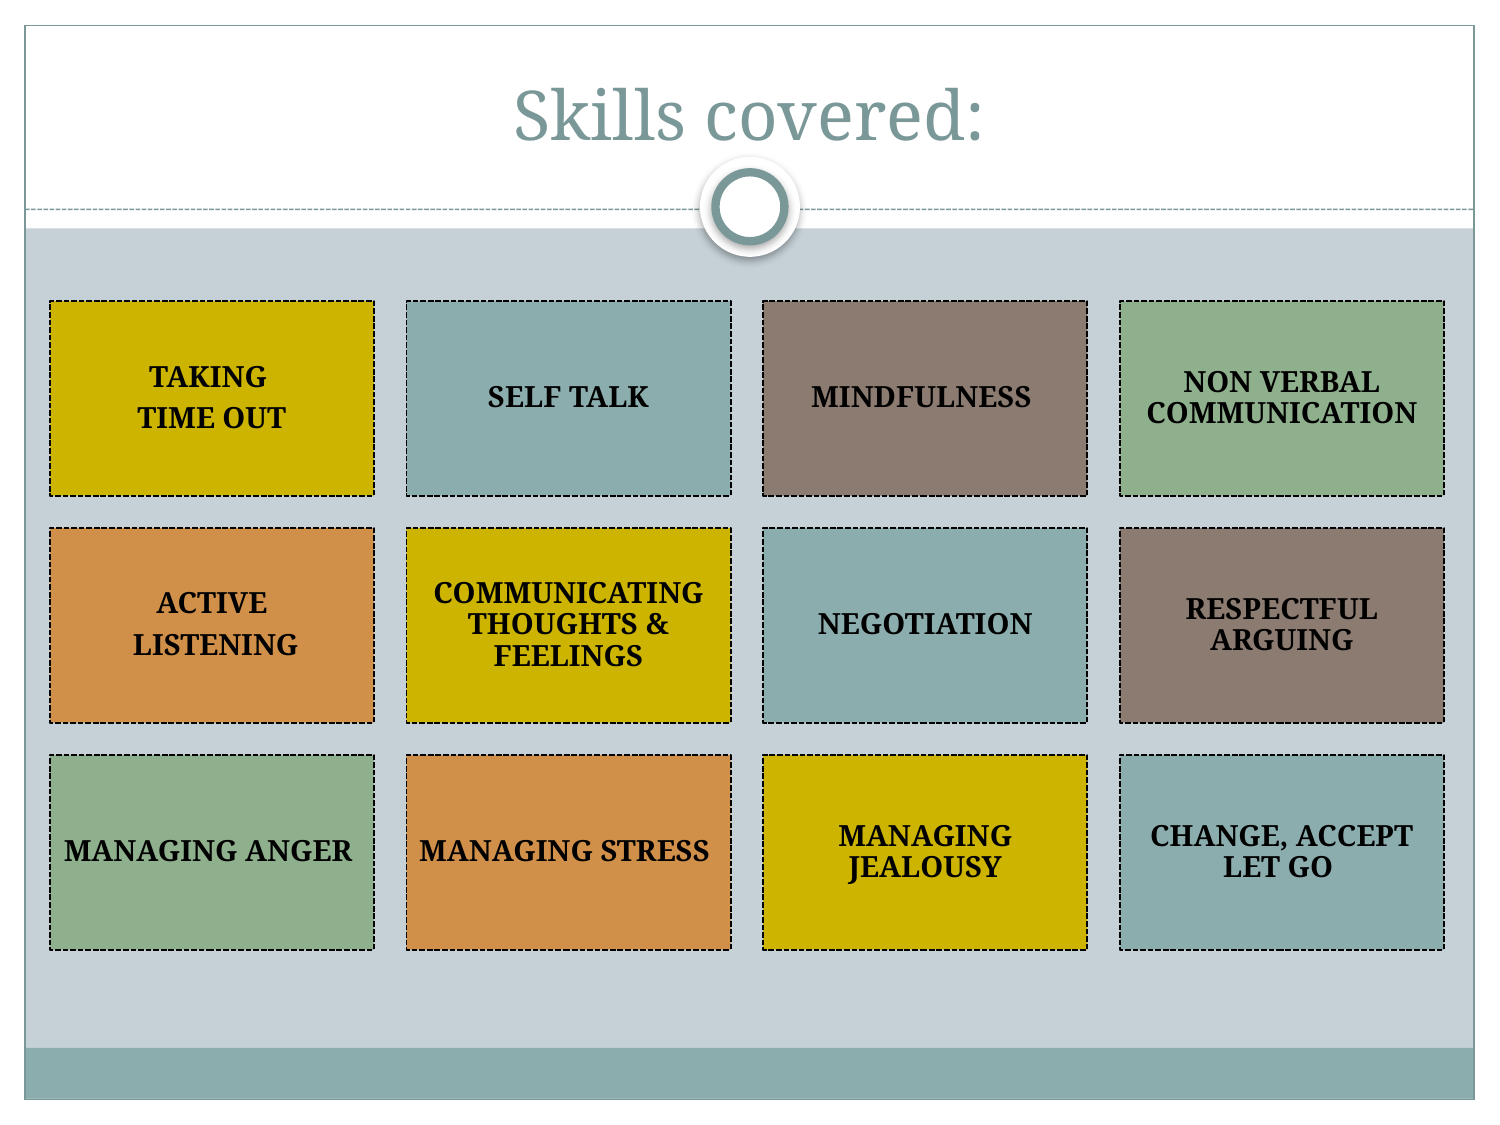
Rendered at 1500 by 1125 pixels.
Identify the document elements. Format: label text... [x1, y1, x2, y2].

title Skills covered: [49, 37, 1450, 162]
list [49, 250, 1445, 1001]
